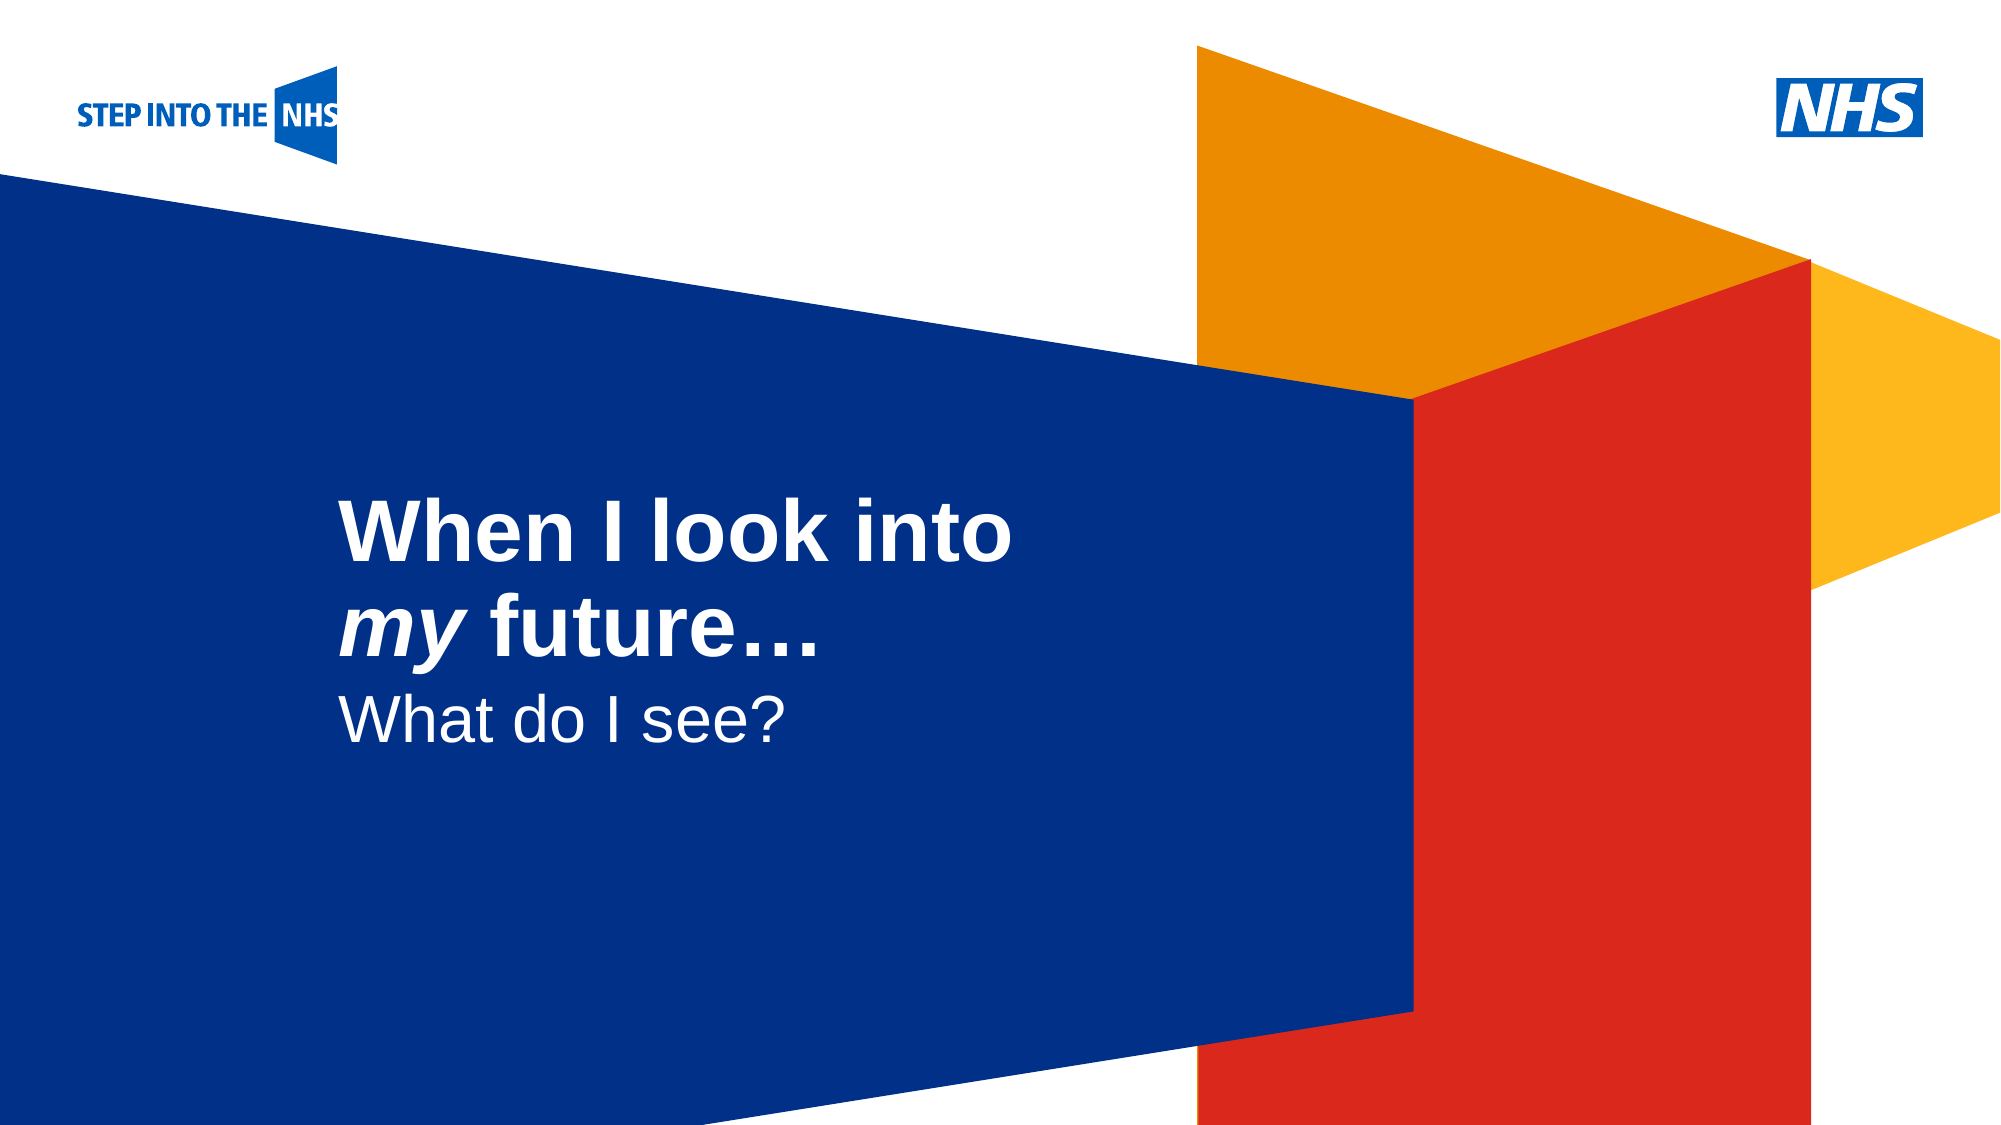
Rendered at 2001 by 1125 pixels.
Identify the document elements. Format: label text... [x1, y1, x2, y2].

list When I look into my future… What do I see? [338, 486, 1346, 979]
